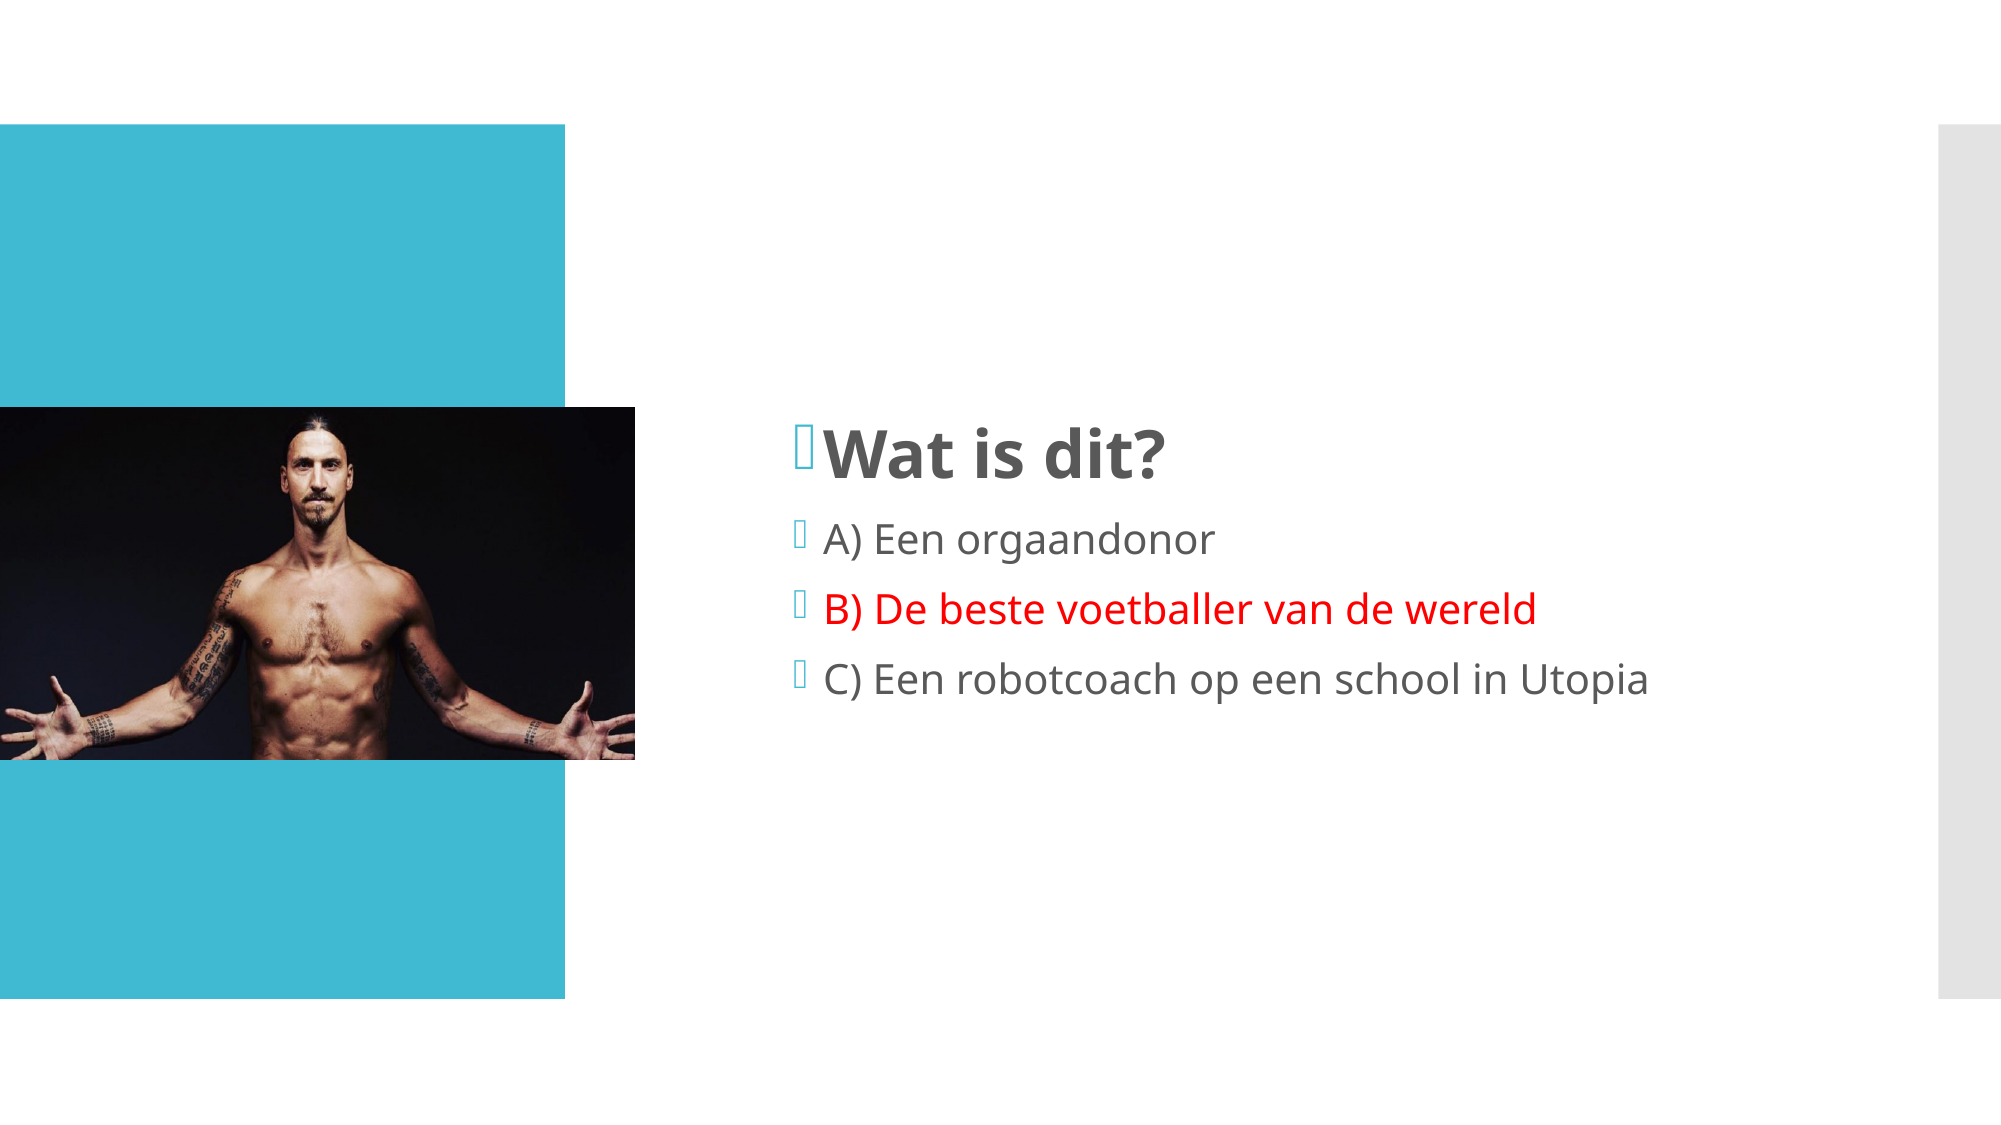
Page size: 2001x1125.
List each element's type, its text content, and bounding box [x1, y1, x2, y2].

list Wat is dit? A) Een orgaandonor B) De beste voetballer van de wereld C) Een robotcoach op een school in Utopia [778, 142, 1835, 983]
picture [0, 406, 635, 760]
